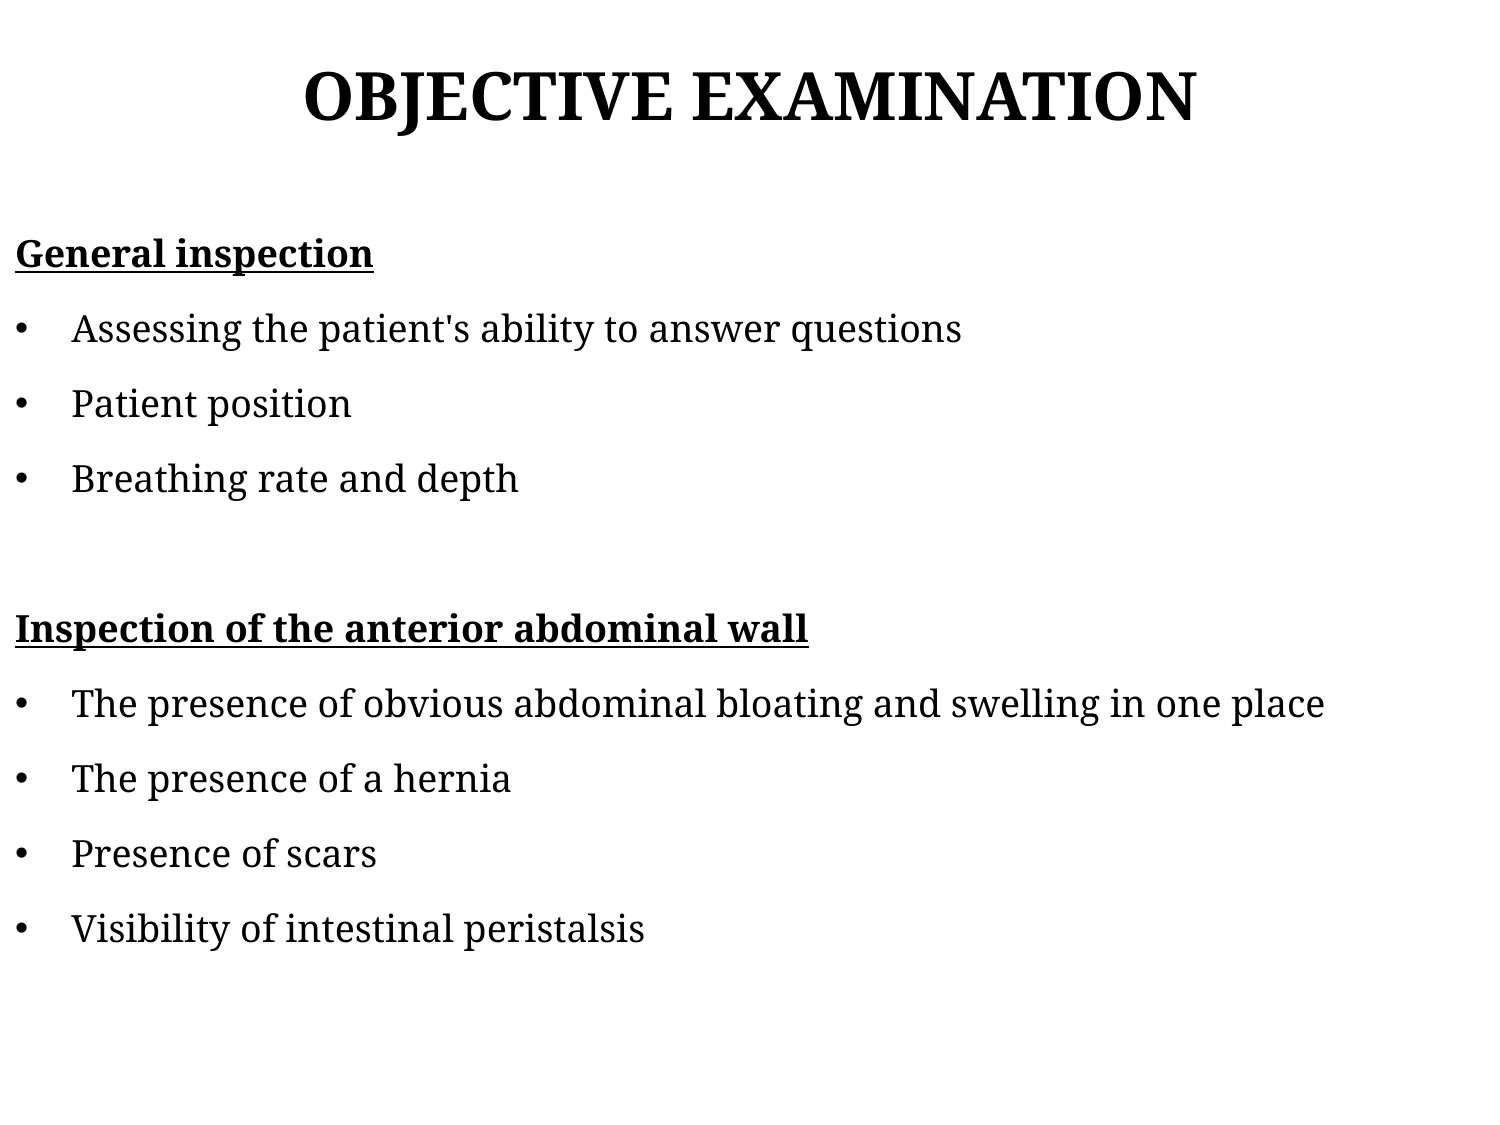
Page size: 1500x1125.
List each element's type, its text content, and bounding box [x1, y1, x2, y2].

list General inspection Assessing the patient's ability to answer questions Patient position Breathing rate and depth Inspection of the anterior abdominal wall The presence of obvious abdominal bloating and swelling in one place The presence of a hernia Presence of scars Visibility of intestinal peristalsis [0, 200, 1500, 988]
title OBJECTIVE EXAMINATION [75, 12, 1425, 175]
